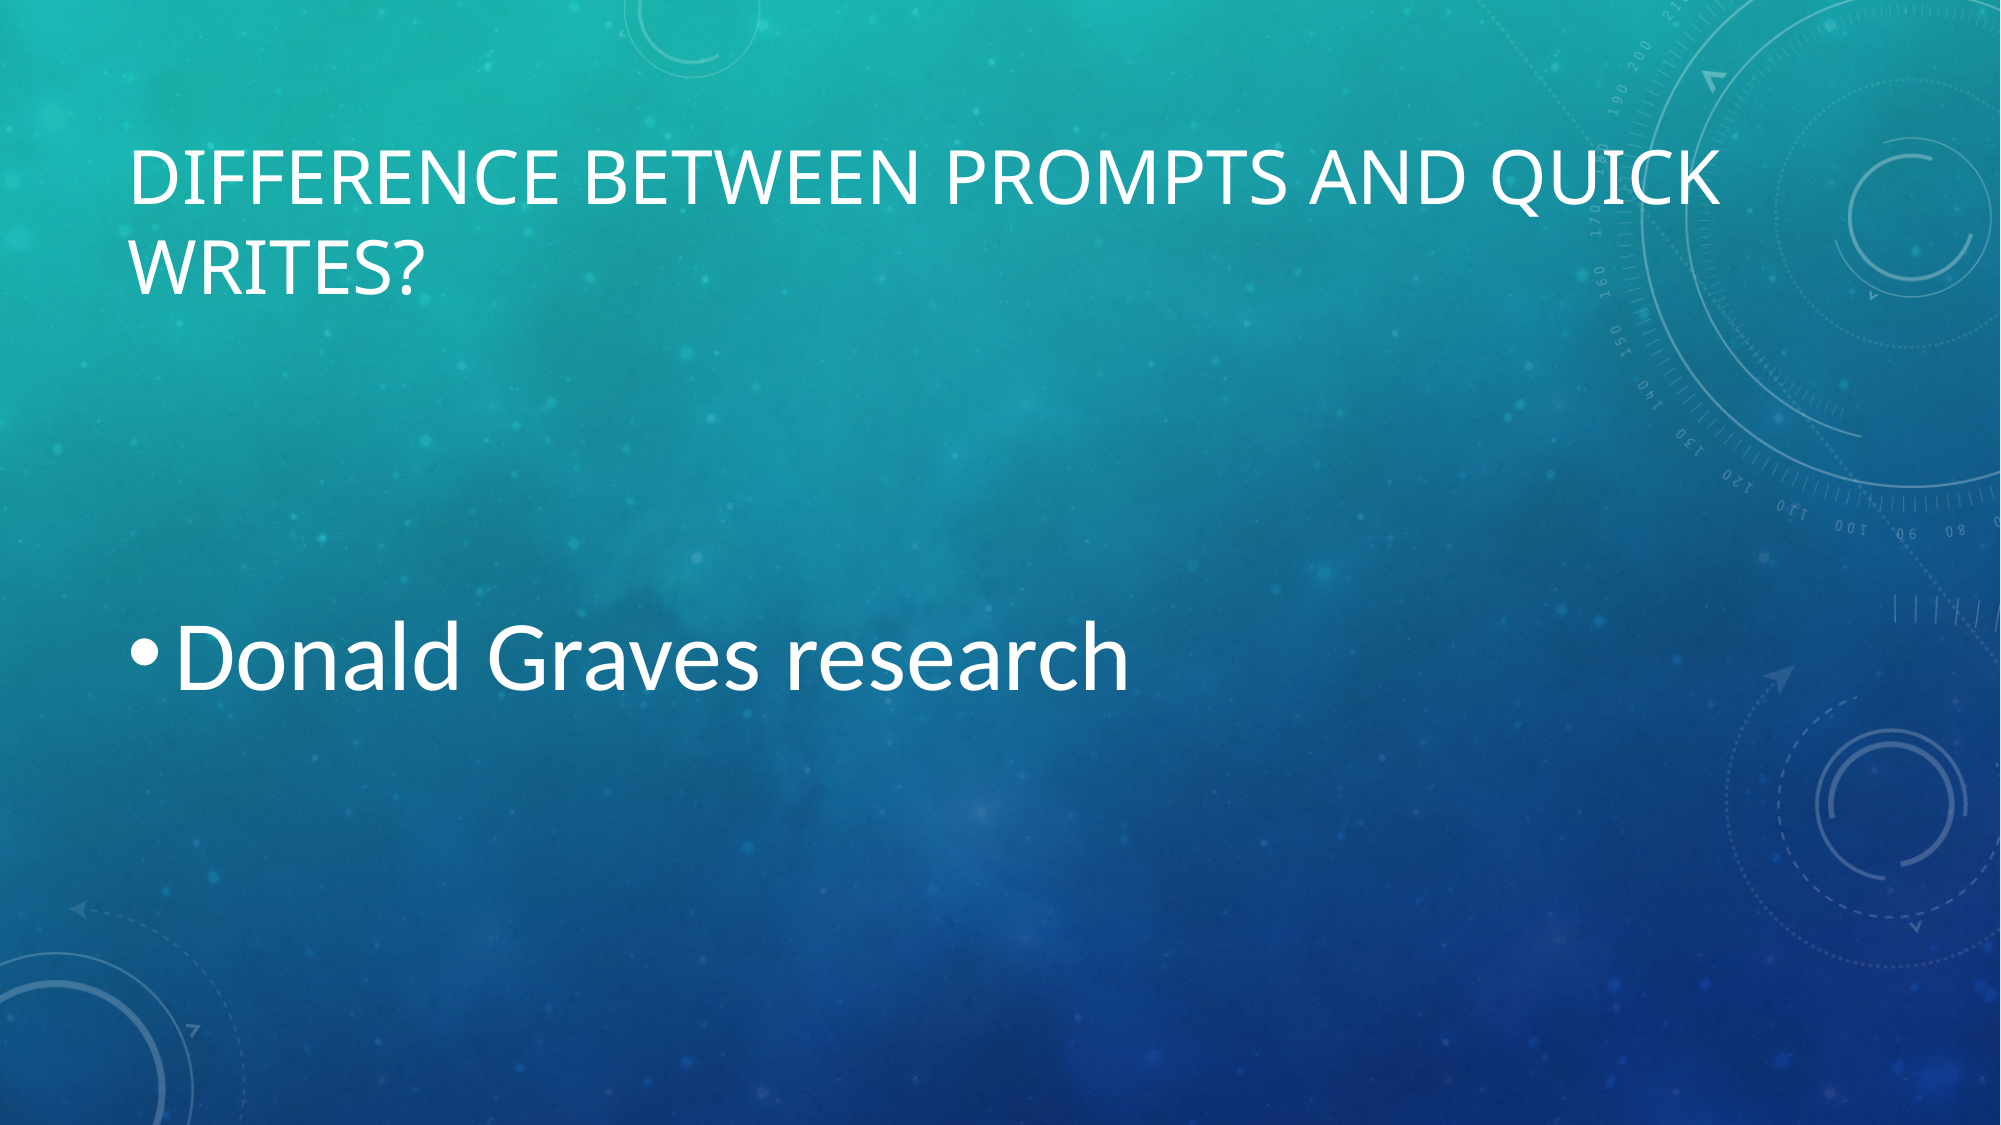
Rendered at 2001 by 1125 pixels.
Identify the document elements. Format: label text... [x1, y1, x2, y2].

picture [0, 0, 2001, 1125]
list Donald Graves research [112, 351, 1775, 951]
title Difference between Prompts and Quick Writes? [112, 99, 1775, 339]
